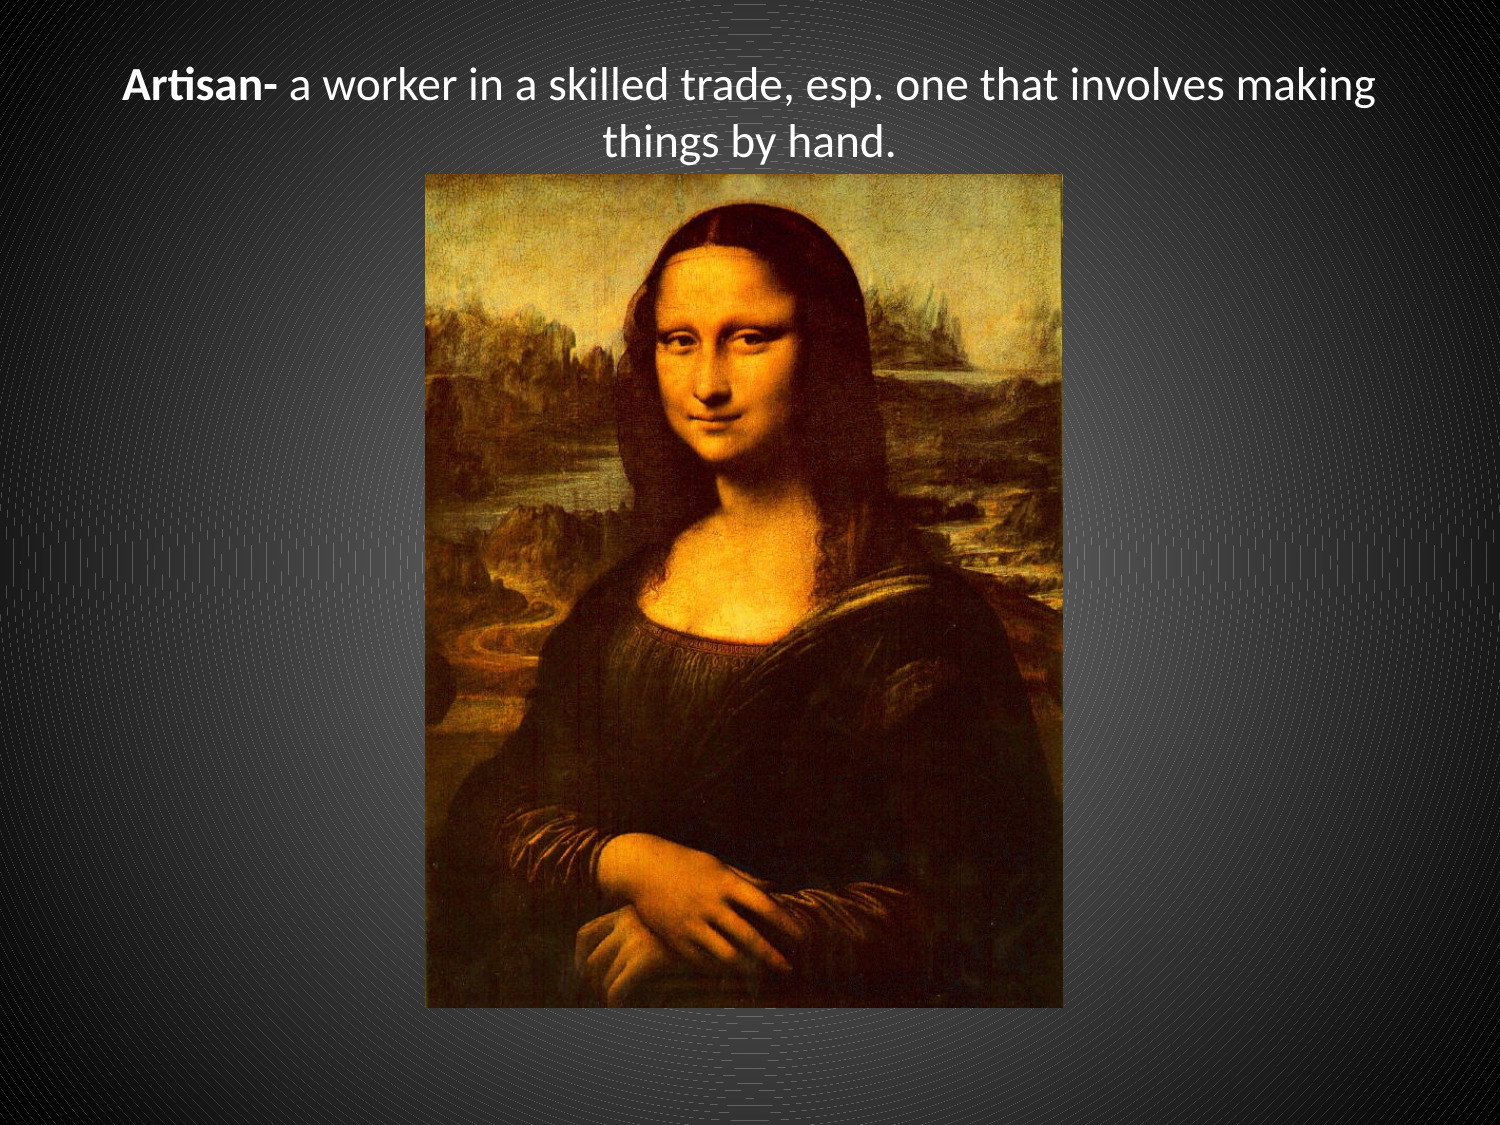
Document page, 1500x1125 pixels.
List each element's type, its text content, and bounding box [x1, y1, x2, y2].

title Artisan- a worker in a skilled trade, esp. one that involves making things by hand. [75, 45, 1425, 233]
picture [424, 174, 1063, 1008]
